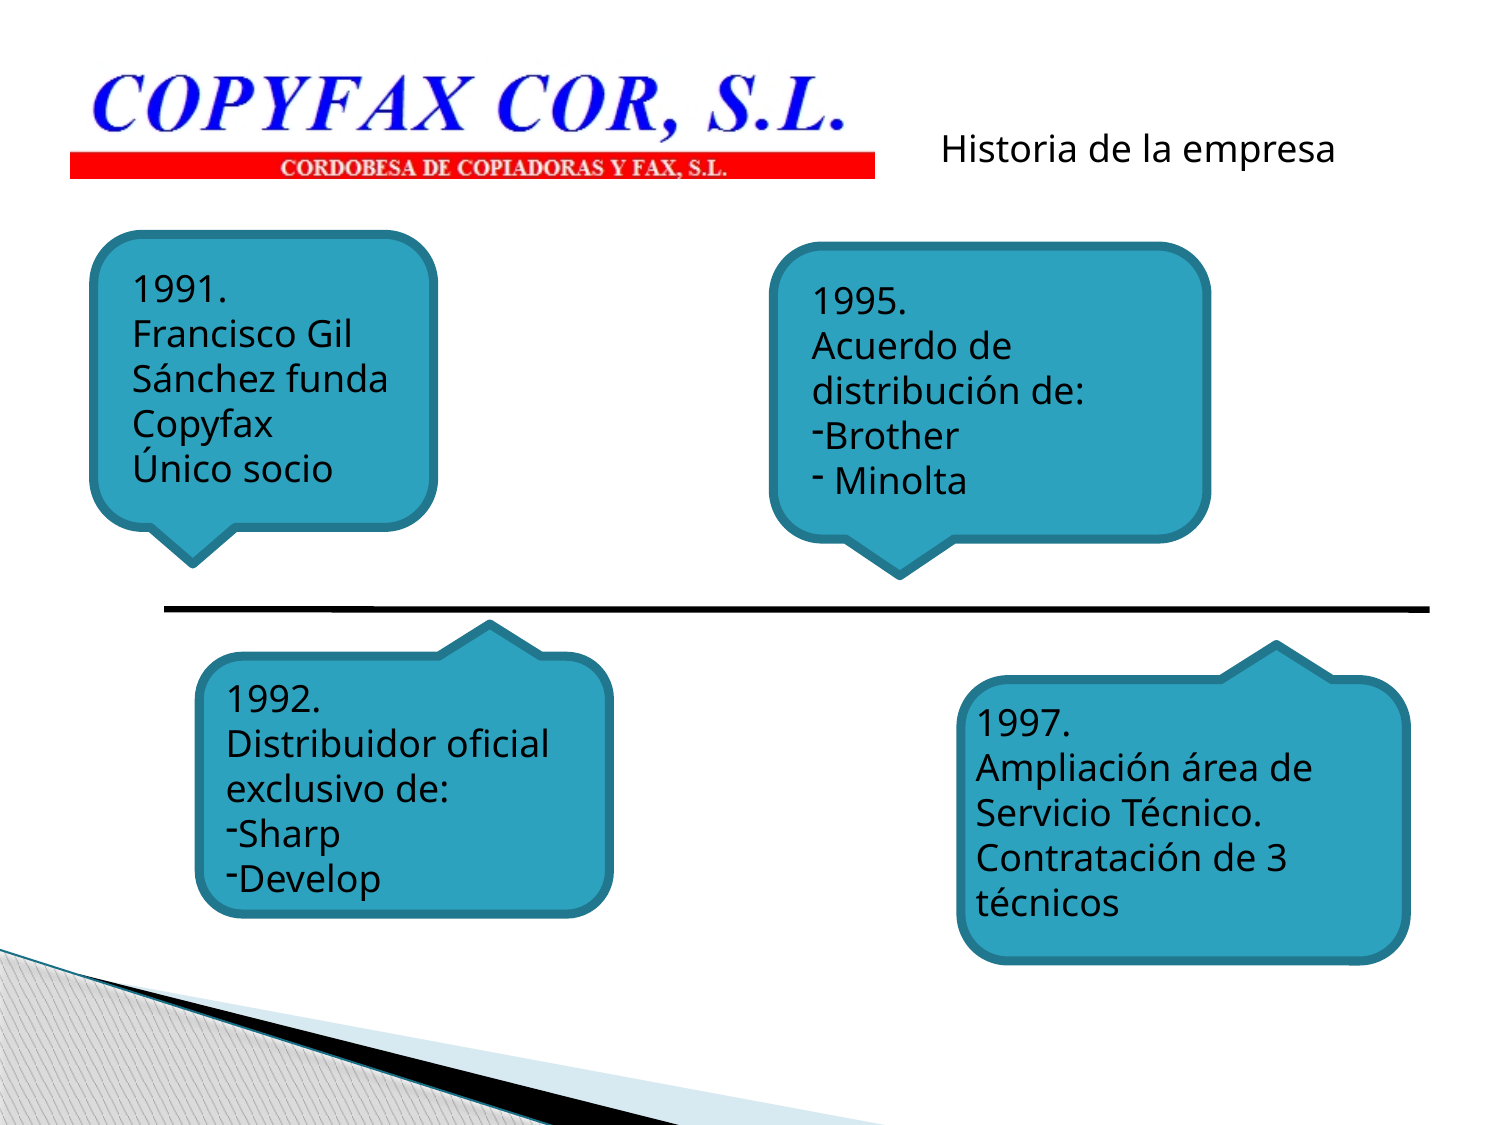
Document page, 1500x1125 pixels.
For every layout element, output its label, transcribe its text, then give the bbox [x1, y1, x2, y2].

text_box 1997. Ampliación área de Servicio Técnico. Contratación de 3 técnicos [960, 691, 1407, 977]
text_box [768, 241, 1212, 537]
text_box Historia de la empresa [925, 117, 1395, 177]
text_box [1407, 707, 1411, 934]
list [70, 58, 876, 180]
text_box [89, 229, 435, 569]
text_box [956, 707, 960, 933]
text_box 1991. Francisco Gil Sánchez funda Copyfax Único socio [117, 257, 446, 498]
text_box [194, 620, 602, 906]
text_box 1995. Acuerdo de distribución de: Brother Minolta [796, 269, 1196, 555]
text_box [970, 639, 1397, 691]
text_box [861, 555, 939, 581]
text_box [212, 908, 597, 919]
text_box 1992. Distribuidor oficial exclusivo de: Sharp Develop [210, 667, 715, 908]
